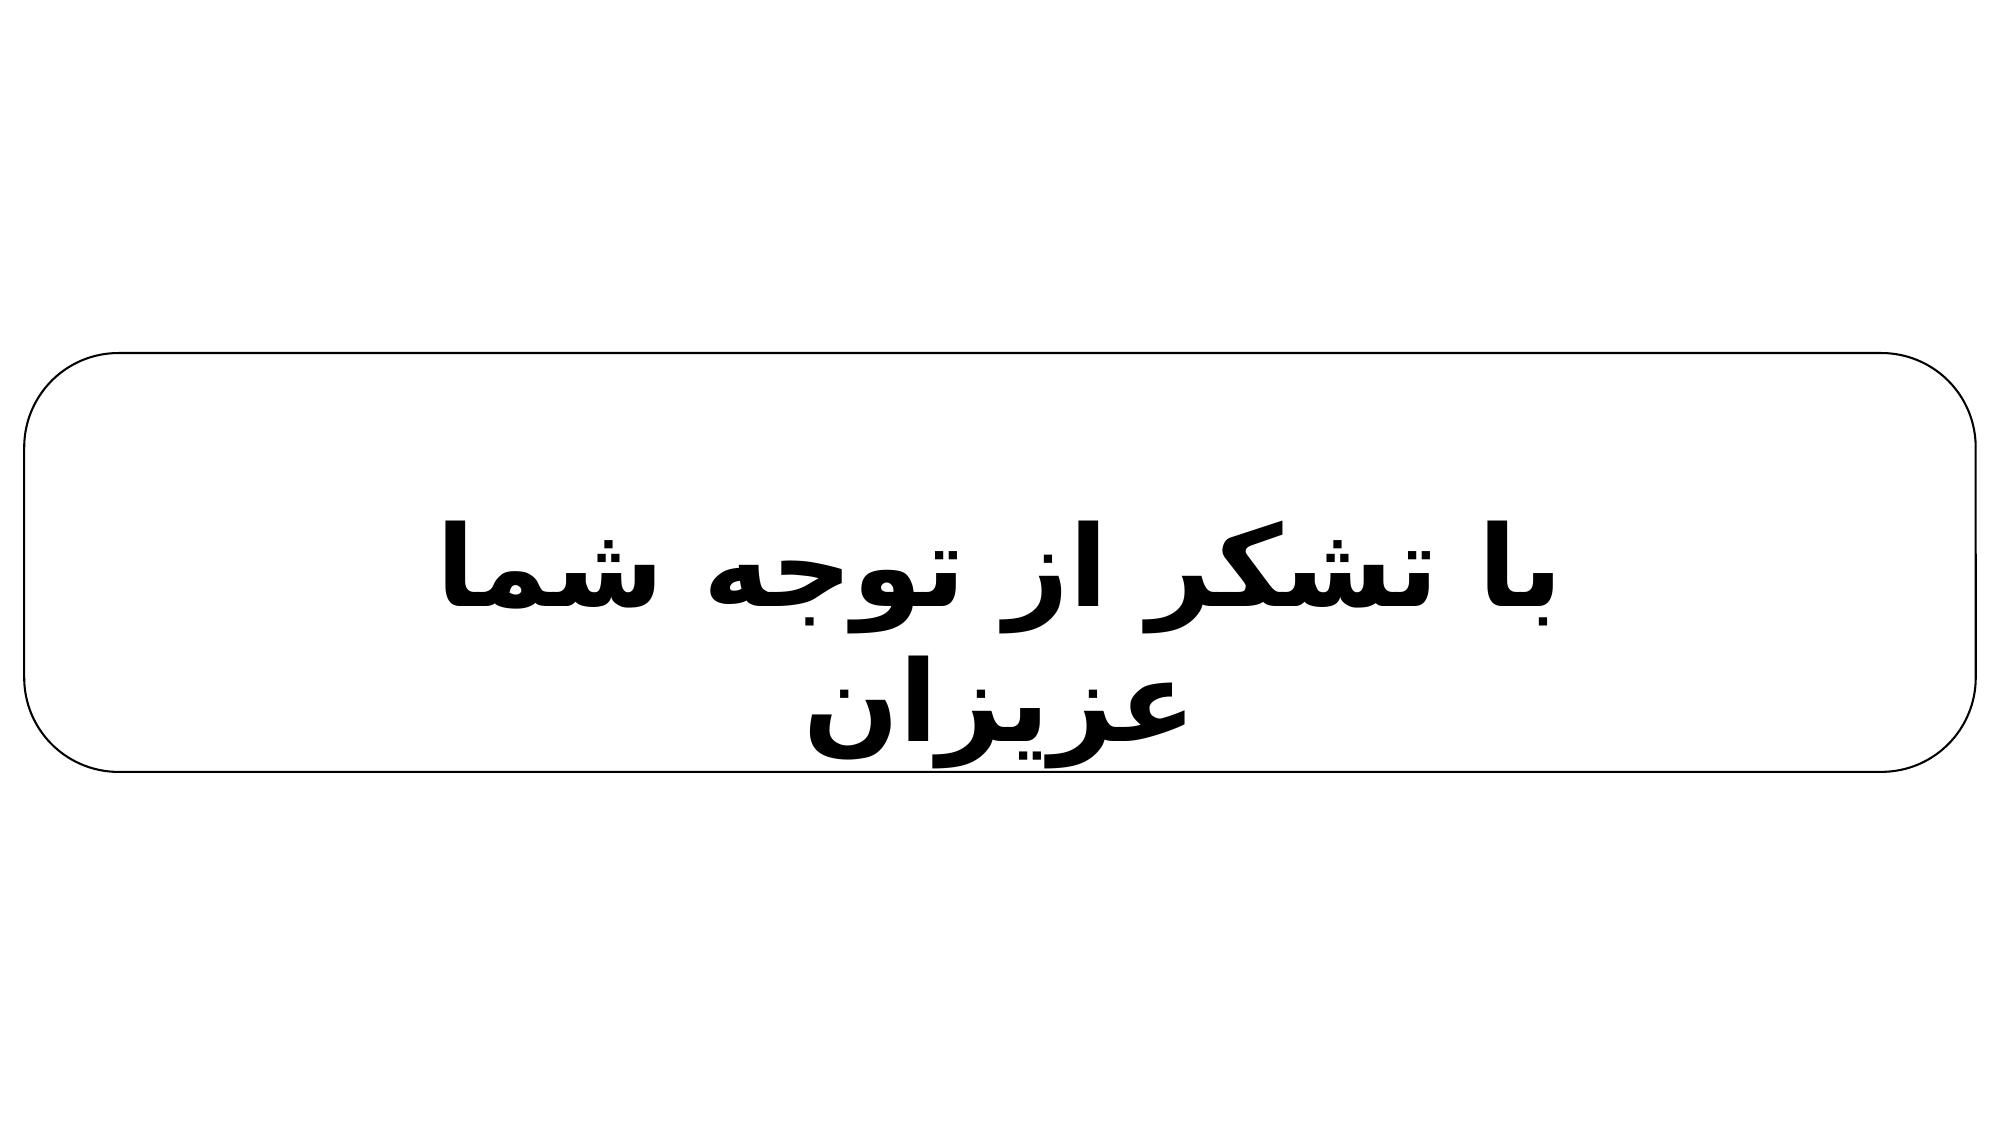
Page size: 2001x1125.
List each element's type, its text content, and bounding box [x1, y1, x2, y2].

text_box با تشکر از توجه شما عزیزان [212, 486, 1788, 772]
